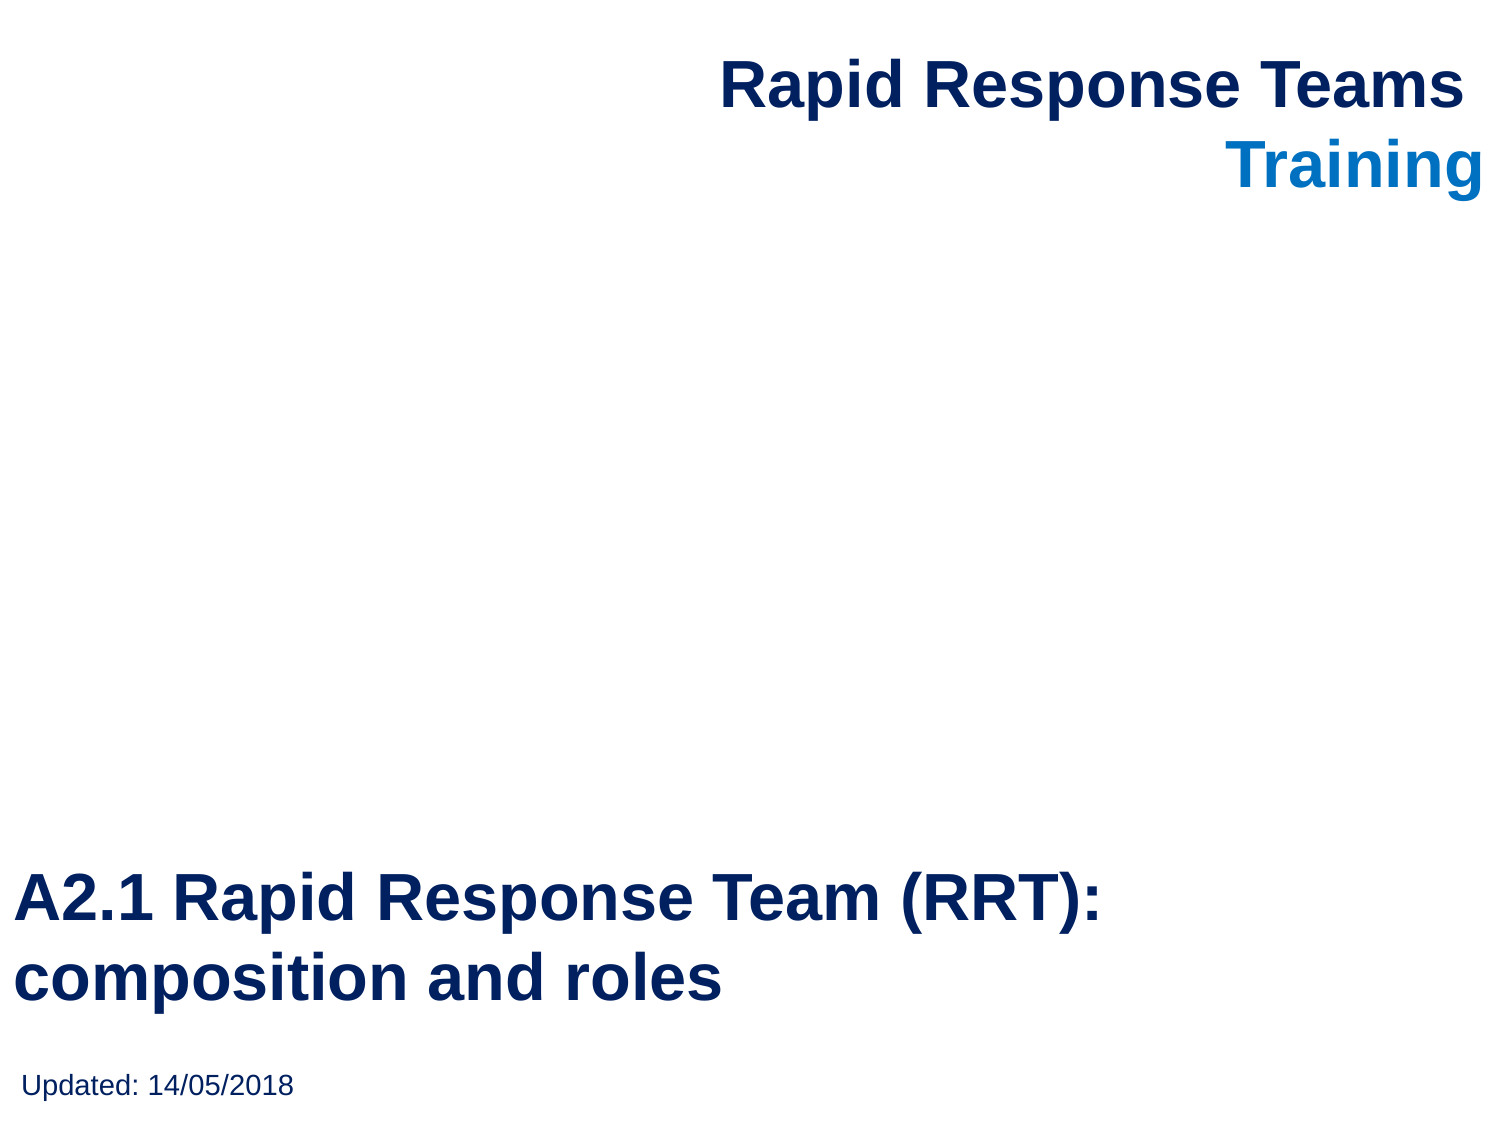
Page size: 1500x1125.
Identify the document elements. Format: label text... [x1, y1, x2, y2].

title Rapid Response Teams Training [225, 0, 1500, 242]
text_box Updated: 14/05/2018 [6, 1058, 310, 1109]
subtitle A2.1 Rapid Response Team (RRT): composition and roles [0, 846, 1500, 1012]
